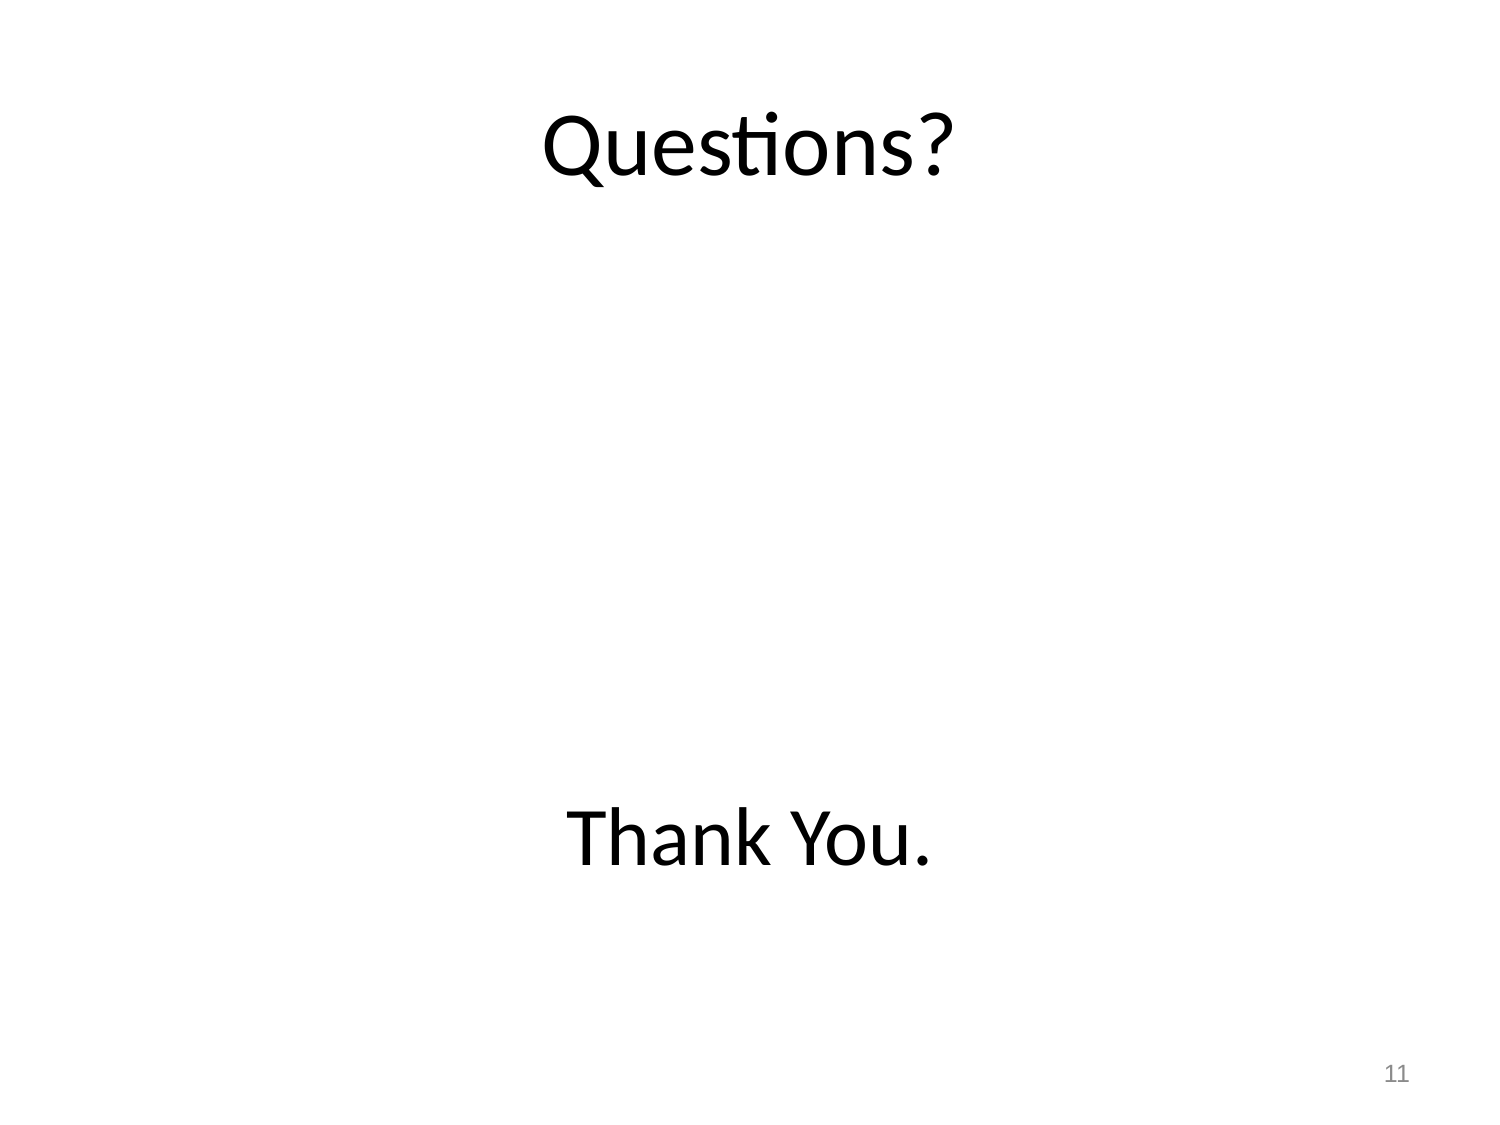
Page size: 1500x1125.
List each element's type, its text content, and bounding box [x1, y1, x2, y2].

slide_number 11 [1074, 1042, 1425, 1103]
list Thank You. [75, 774, 1425, 1005]
title Questions? [75, 45, 1425, 233]
